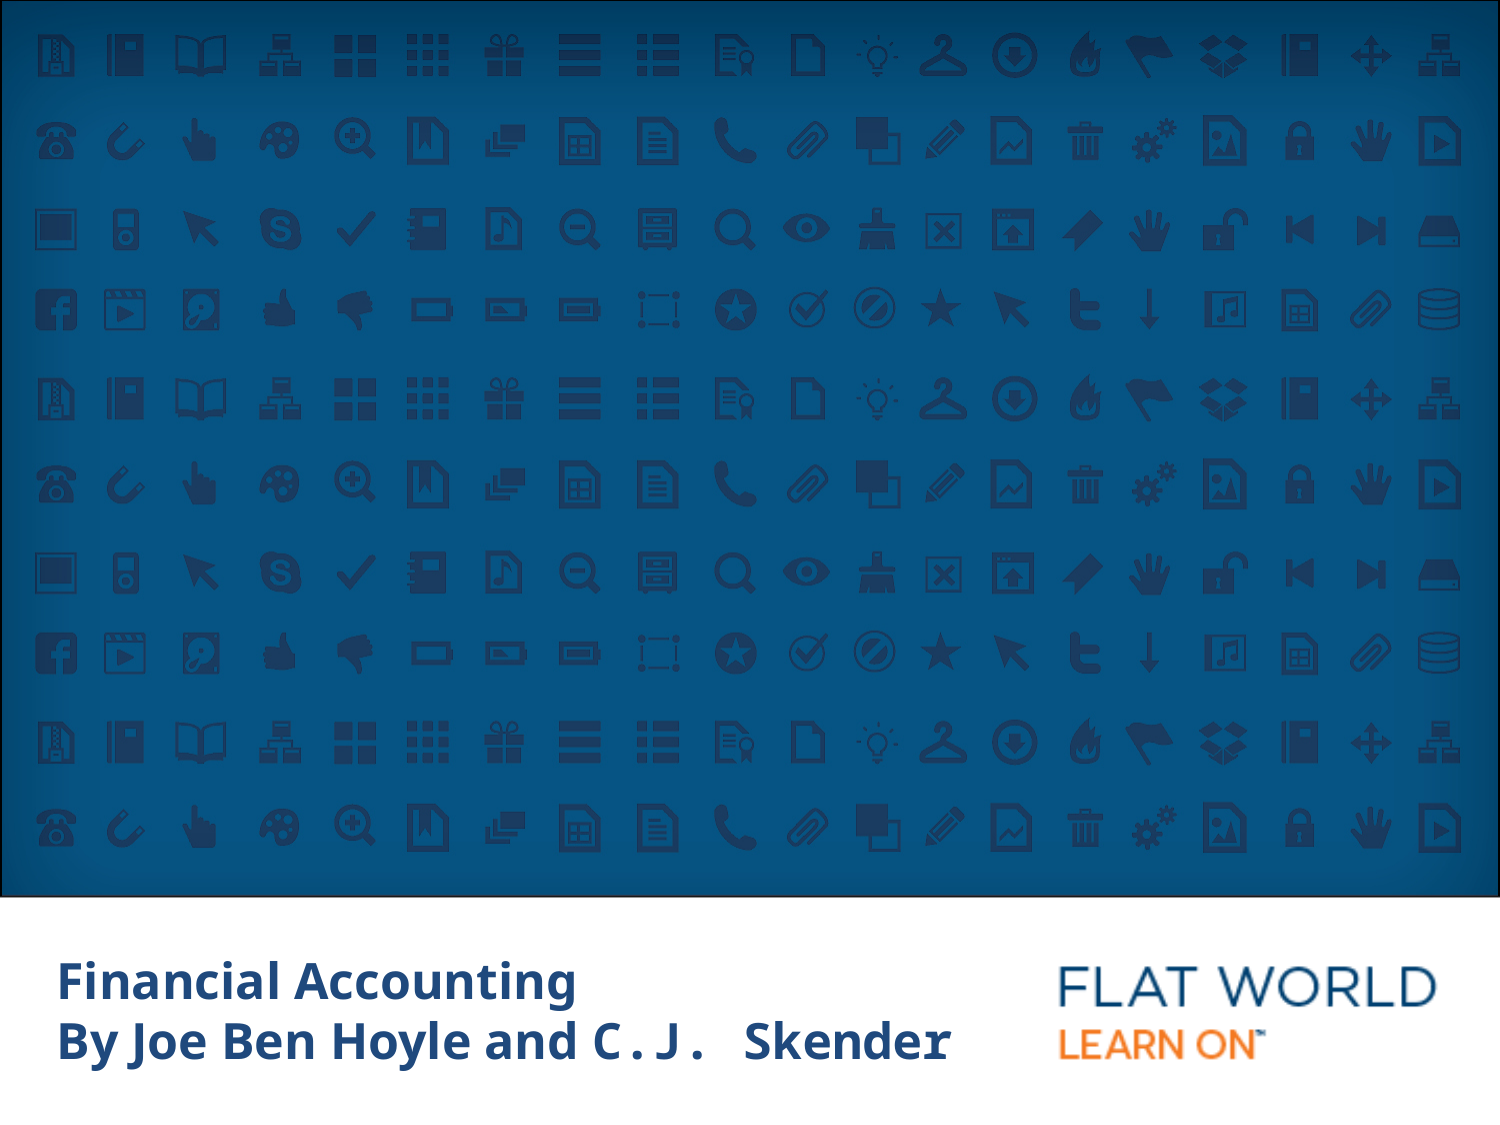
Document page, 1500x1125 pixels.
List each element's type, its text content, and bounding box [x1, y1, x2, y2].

subtitle [82, 1036, 1052, 1088]
picture [0, 0, 1500, 1125]
title Financial Accounting By Joe Ben Hoyle and C.J. Skender [41, 931, 1052, 1088]
